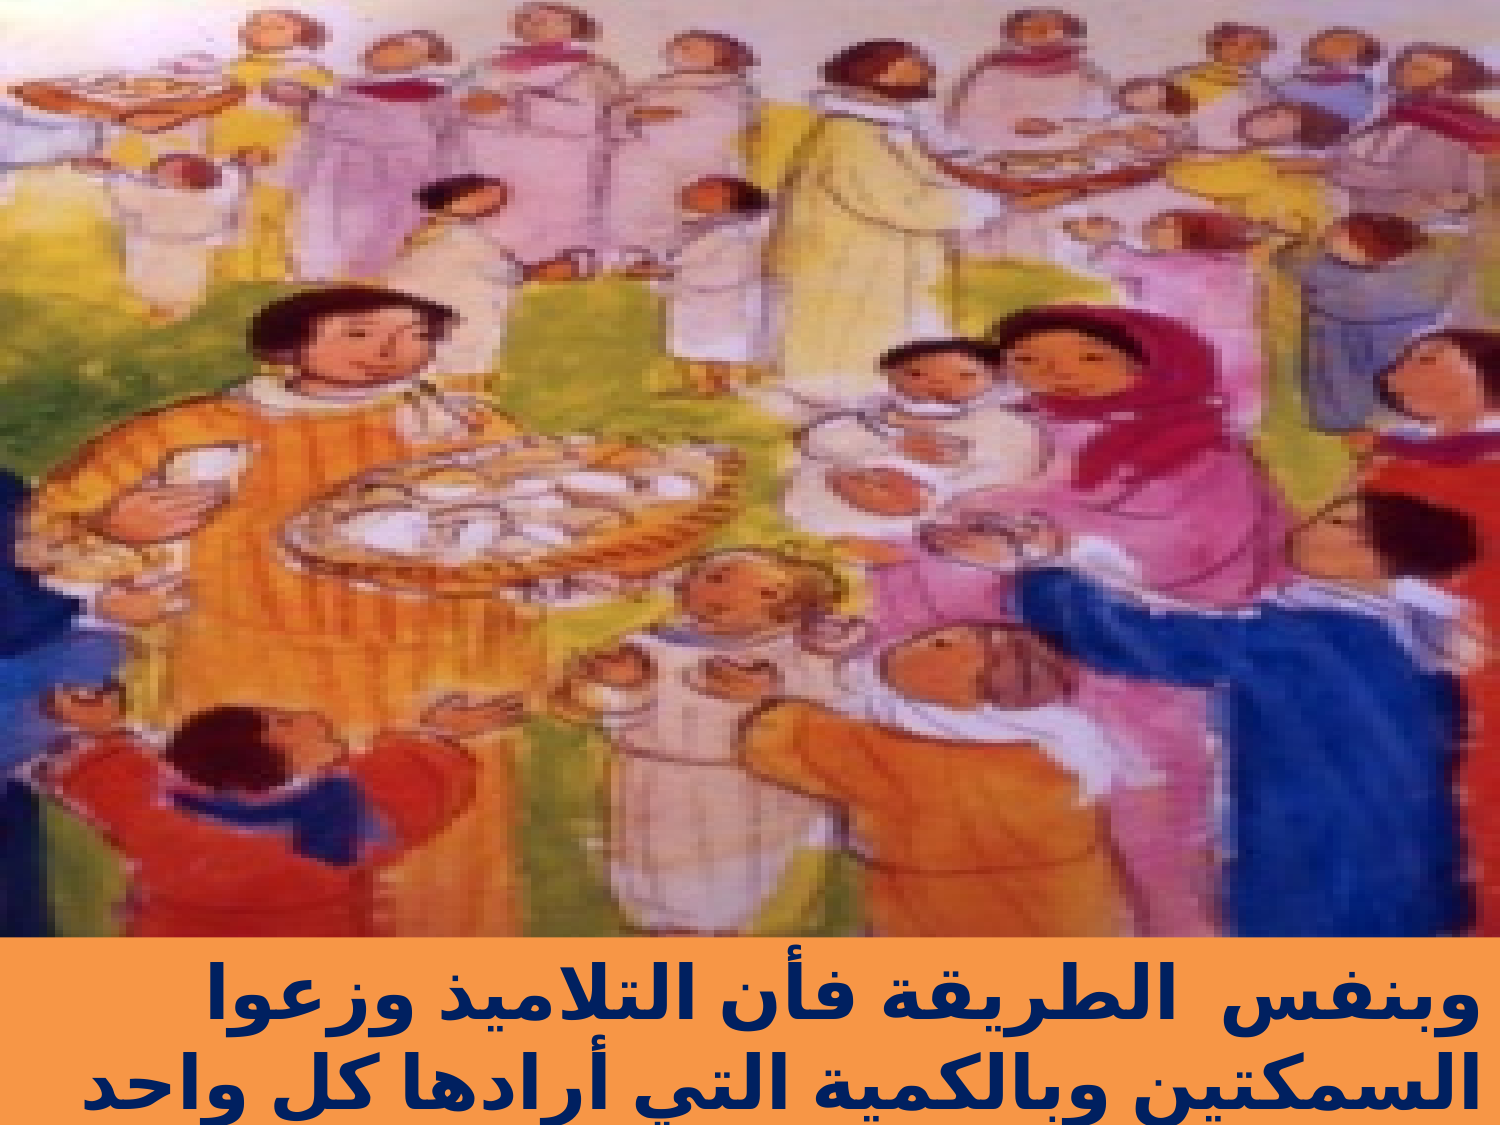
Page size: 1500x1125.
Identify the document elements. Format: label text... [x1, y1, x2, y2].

picture [0, 0, 1500, 938]
text_box وبنفس الطريقة فأن التلاميذ وزعوا السمكتين وبالكمية التي أرادها كل واحد من الحضور. [0, 946, 1500, 1125]
